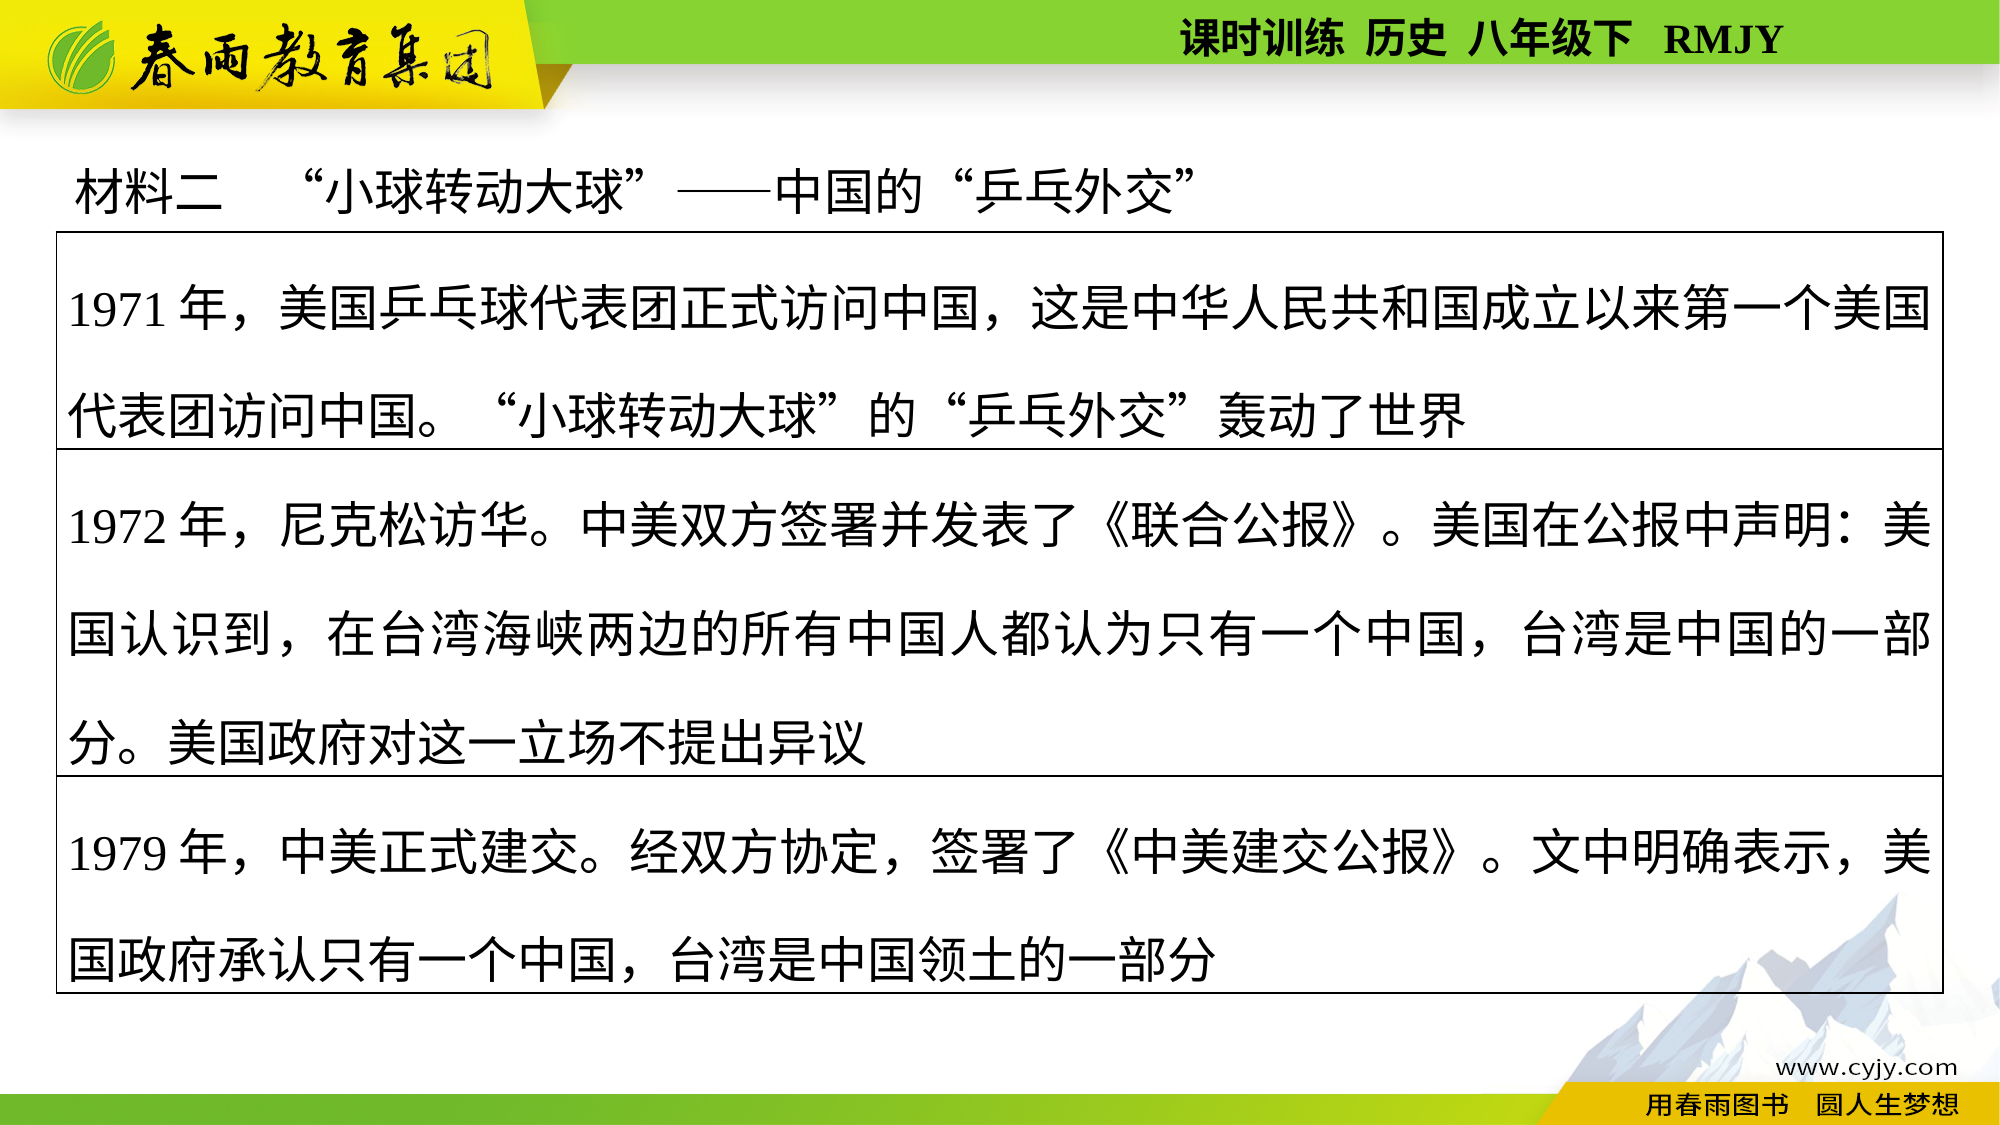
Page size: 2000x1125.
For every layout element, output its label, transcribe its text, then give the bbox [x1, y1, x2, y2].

table_header 1971年，美国乒乓球代表团正式访问中国，这是中华人民共和国成立以来第一个美国代表团访问中国。“小球转动大球”的“乒乓外交”轰动了世界 [57, 233, 1942, 448]
table_cell 1979年，中美正式建交。经双方协定，签署了《中美建交公报》。文中明确表示，美国政府承认只有一个中国，台湾是中国领土的一部分 [57, 777, 1942, 992]
list 材料二 “小球转动大球”——中国的“乒乓外交” [59, 122, 1944, 217]
picture [0, 0, 2000, 1125]
table_cell 1972年，尼克松访华。中美双方签署并发表了《联合公报》。美国在公报中声明：美国认识到，在台湾海峡两边的所有中国人都认为只有一个中国，台湾是中国的一部分。美国政府对这一立场不提出异议 [57, 450, 1942, 775]
